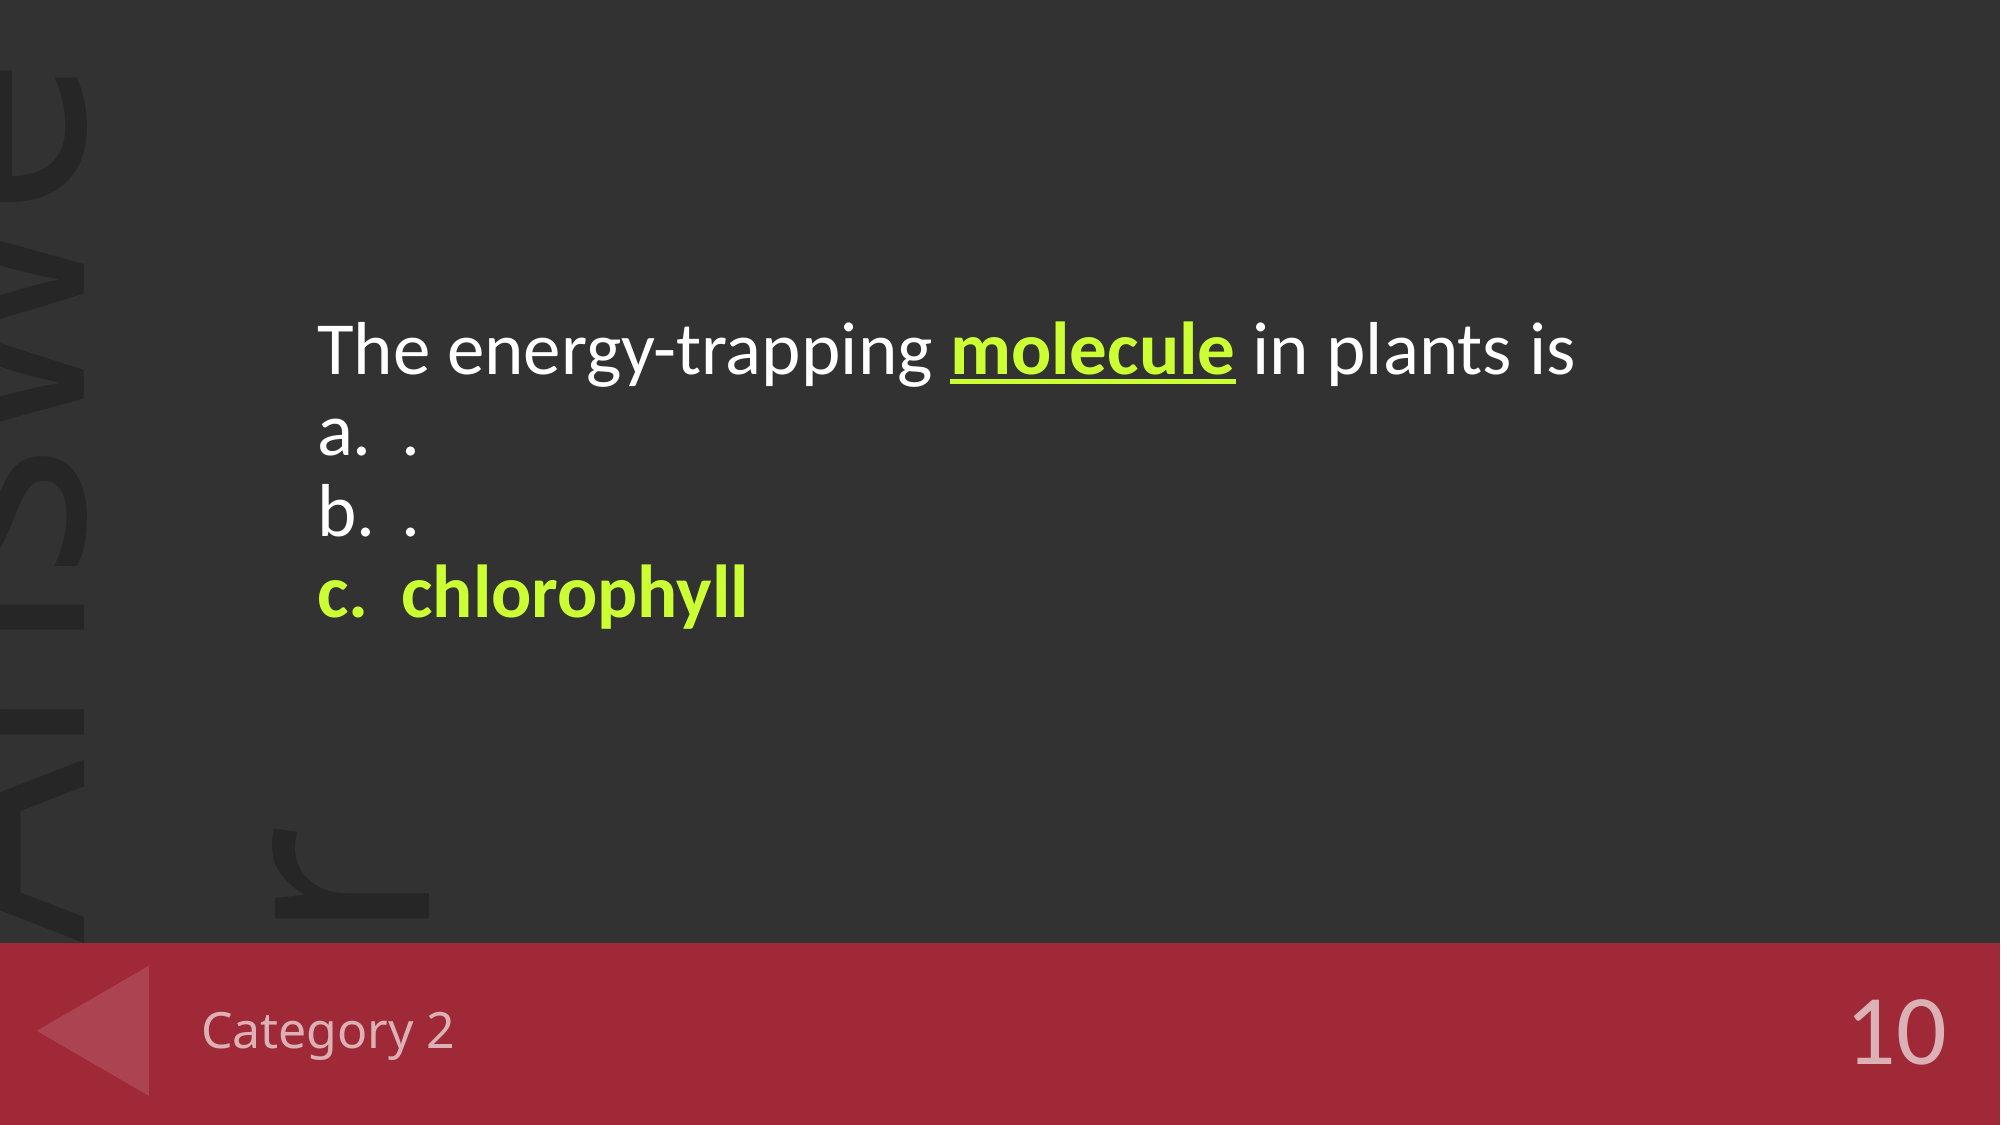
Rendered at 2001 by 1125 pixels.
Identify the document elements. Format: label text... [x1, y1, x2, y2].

title Category 2 [185, 967, 1494, 1097]
list The energy-trapping molecule in plants is . . chlorophyll [302, 307, 1760, 636]
list 10 [1494, 967, 1963, 1097]
